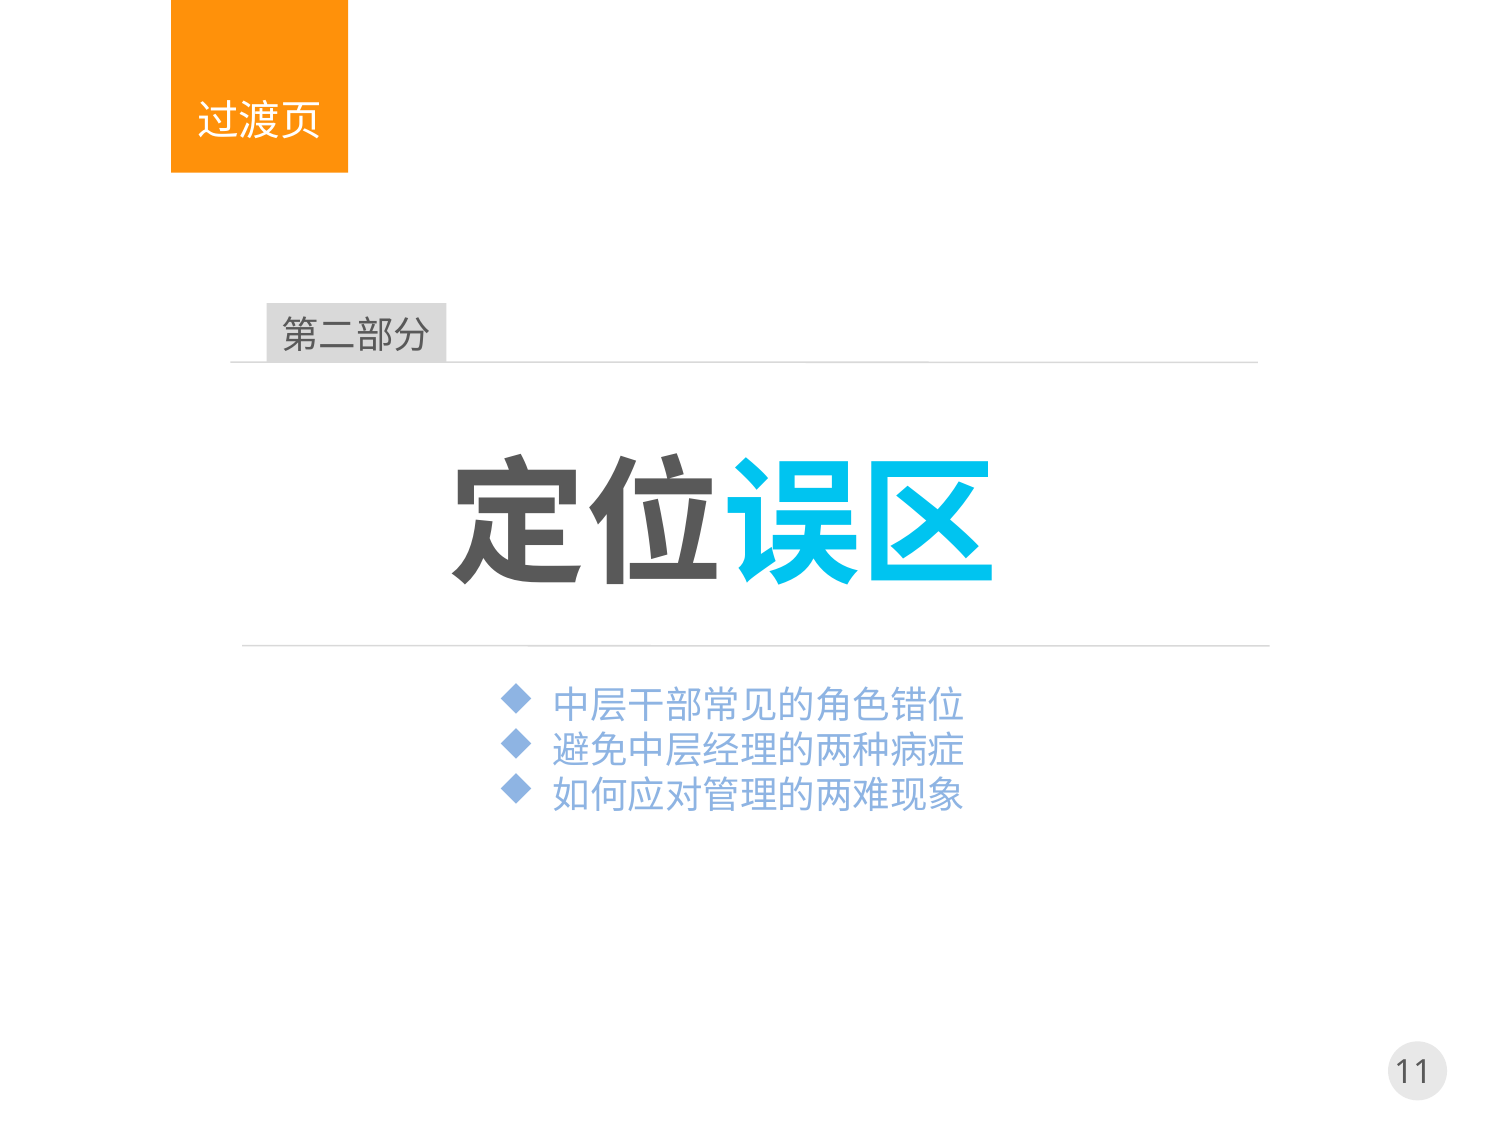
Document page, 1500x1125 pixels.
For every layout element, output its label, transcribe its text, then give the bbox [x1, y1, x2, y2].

text_box 第二部分 [266, 303, 447, 360]
text_box 中层干部常见的角色错位 避免中层经理的两种病症 如何应对管理的两难现象 [486, 675, 1008, 822]
text_box 定位误区 [433, 404, 1107, 607]
